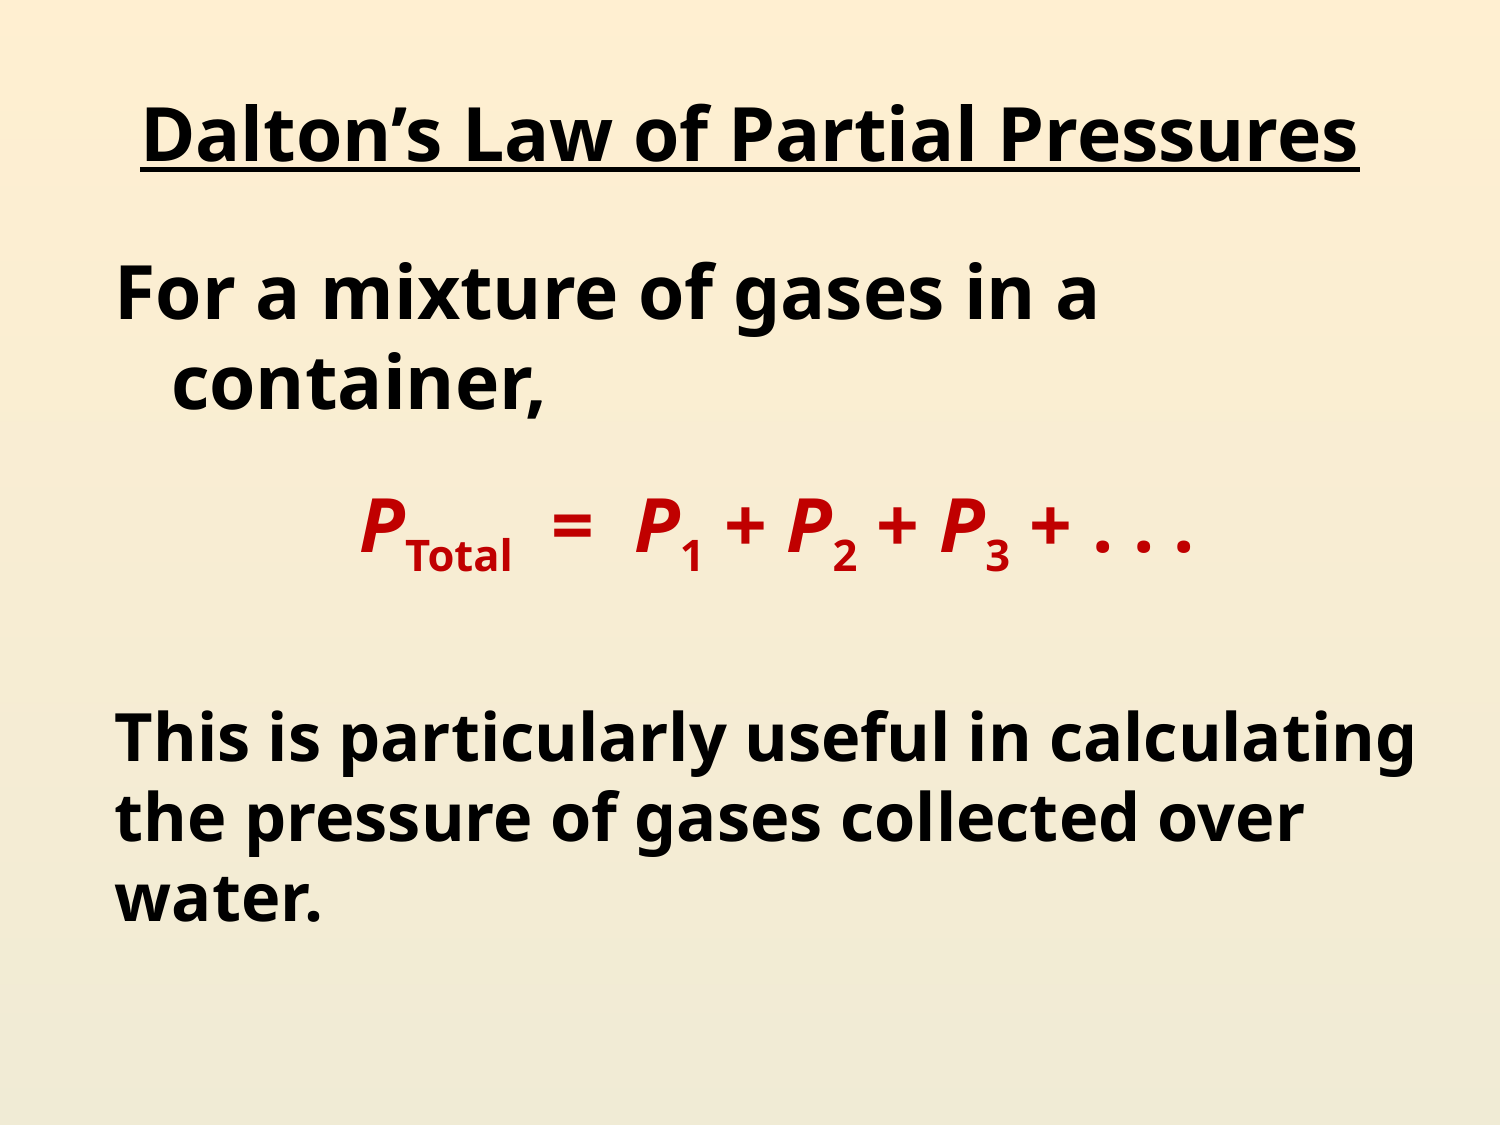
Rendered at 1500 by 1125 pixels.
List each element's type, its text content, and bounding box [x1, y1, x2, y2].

text_box This is particularly useful in calculating the pressure of gases collected over water. [99, 687, 1500, 943]
title Dalton’s Law of Partial Pressures [112, 74, 1388, 188]
list For a mixture of gases in a container, PTotal = P1 + P2 + P3 + . . . [99, 237, 1400, 687]
